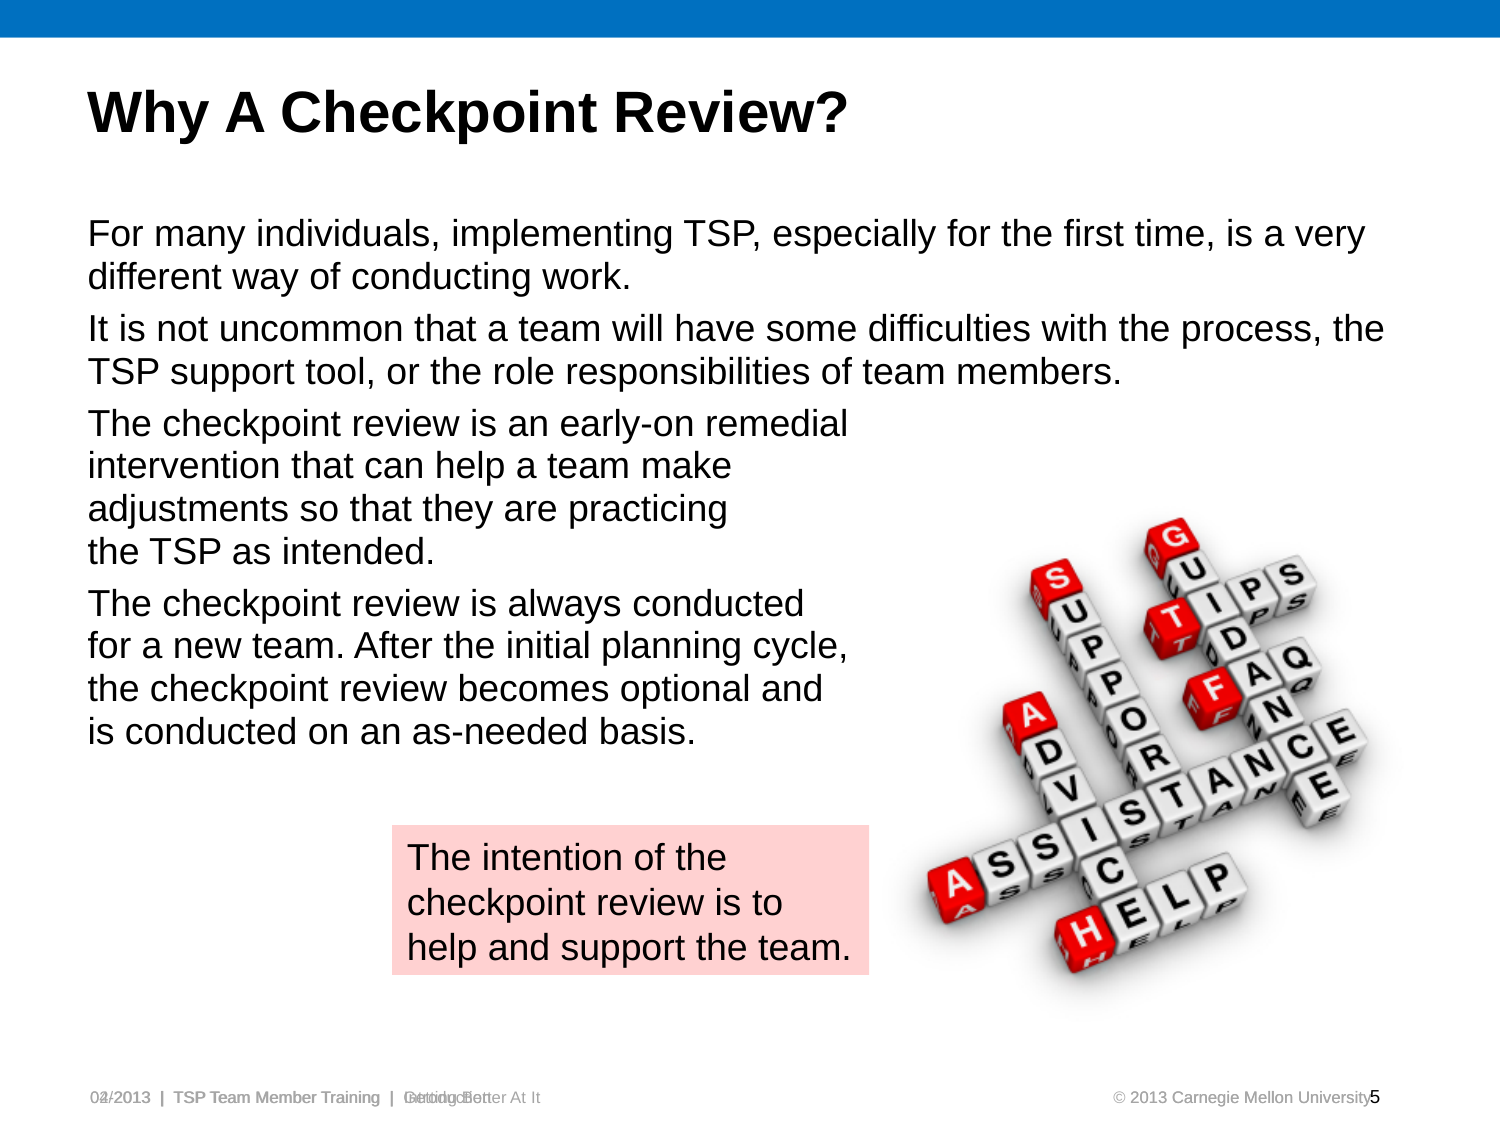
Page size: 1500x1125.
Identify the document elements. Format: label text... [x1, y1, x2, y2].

list For many individuals, implementing TSP, especially for the first time, is a very different way of conducting work. It is not uncommon that a team will have some difficulties with the process, the TSP support tool, or the role responsibilities of team members. The checkpoint review is an early-on remedial intervention that can help a team make adjustments so that they are practicing the TSP as intended. The checkpoint review is always conducted for a new team. After the initial planning cycle, the checkpoint review becomes optional and is conducted on an as-needed basis. [87, 212, 1440, 1026]
picture [878, 468, 1405, 1026]
title Why A Checkpoint Review? [87, 87, 1439, 212]
text_box The intention of the checkpoint review is to help and support the team. [392, 825, 870, 975]
